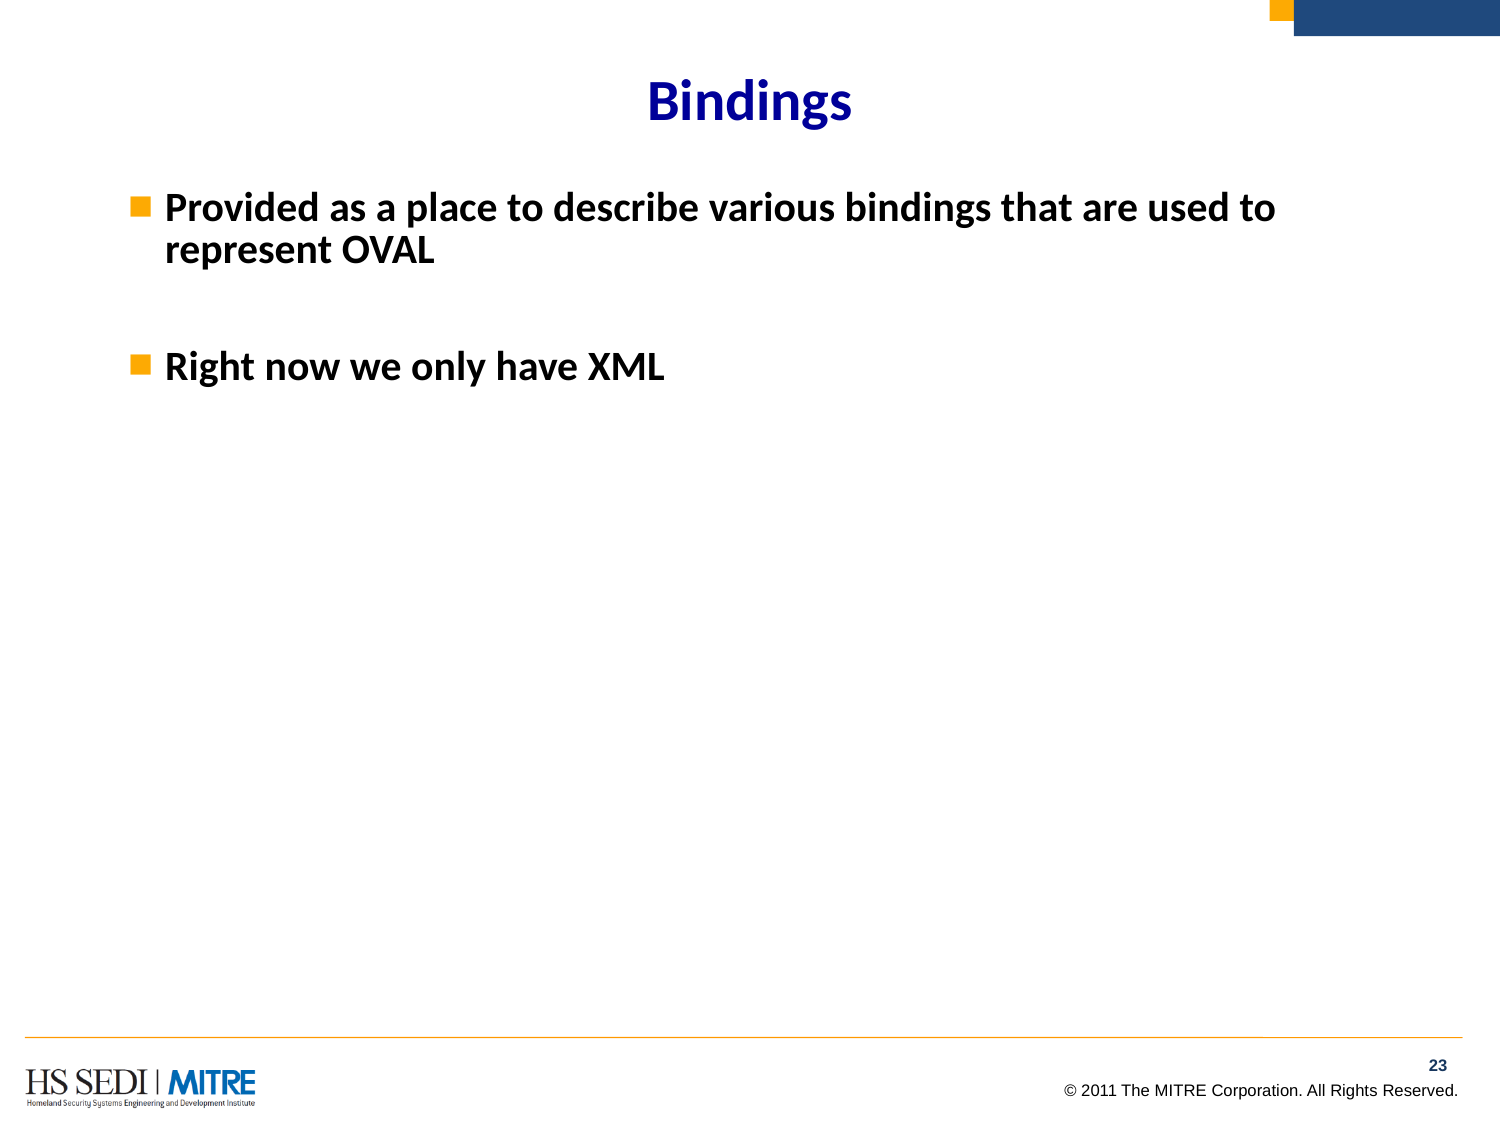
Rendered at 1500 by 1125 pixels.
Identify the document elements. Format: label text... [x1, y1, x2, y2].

slide_number 22 [1374, 1049, 1463, 1076]
picture [20, 1058, 271, 1122]
title Bindings [43, 62, 1457, 151]
list Provided as a place to describe various bindings that are used to represent OVAL Right now we only have XML [112, 180, 1387, 1024]
